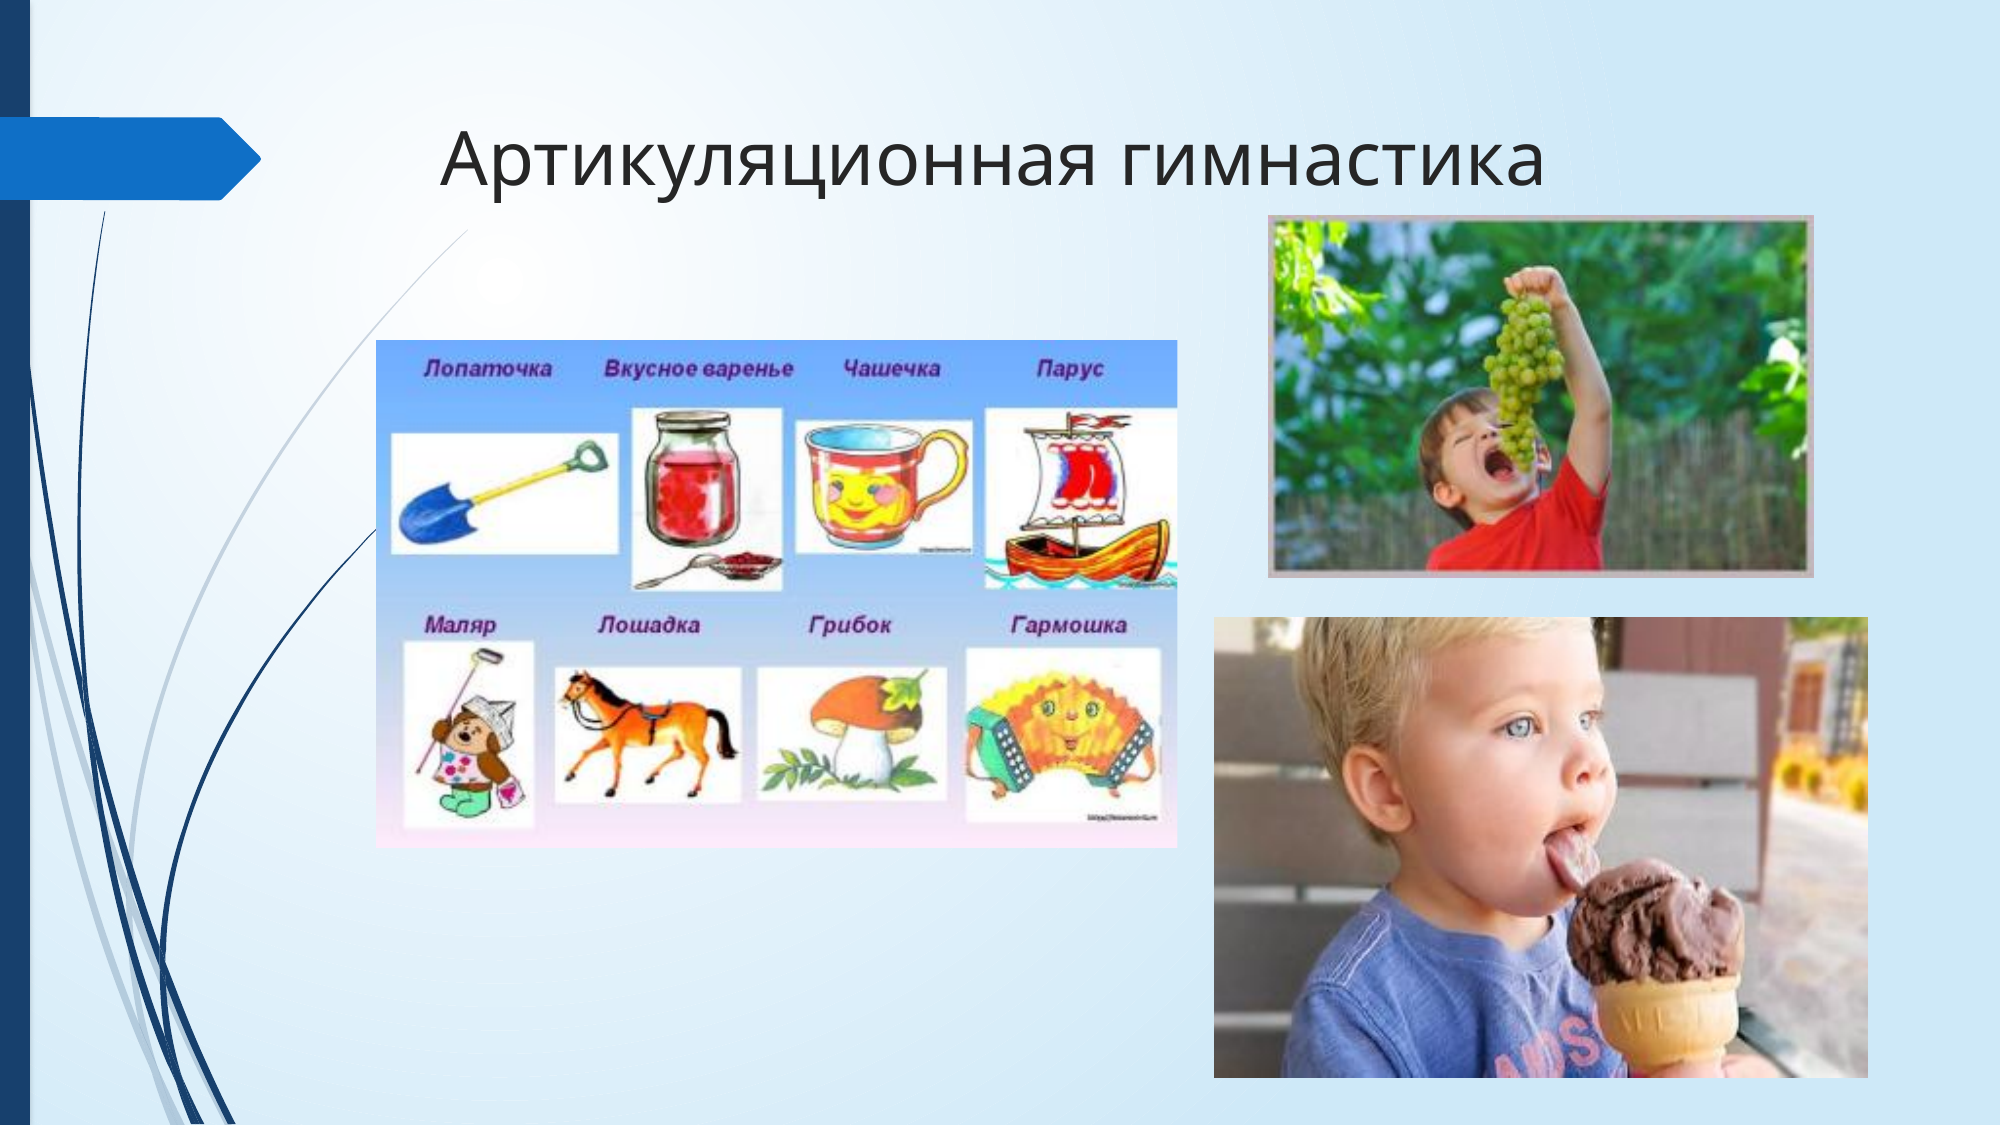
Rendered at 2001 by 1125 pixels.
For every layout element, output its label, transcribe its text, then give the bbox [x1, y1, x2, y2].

picture [1213, 617, 1868, 1078]
picture [375, 340, 1178, 848]
picture [1268, 215, 1814, 578]
title Артикуляционная гимнастика [425, 102, 1888, 313]
